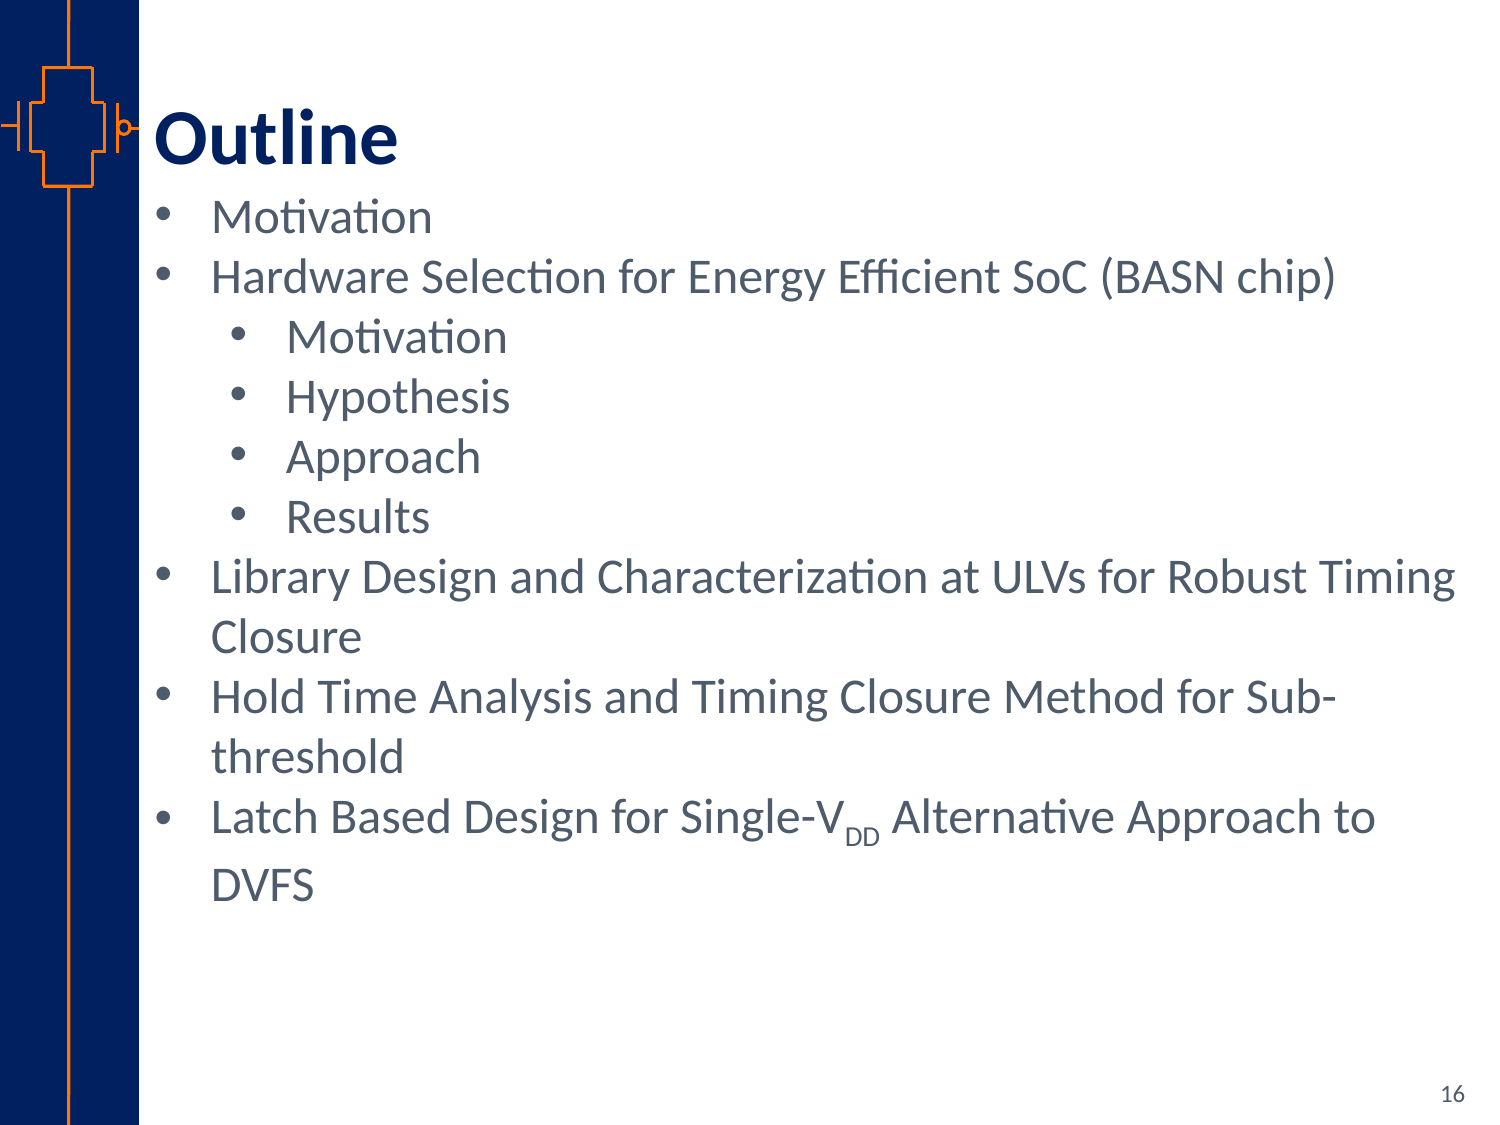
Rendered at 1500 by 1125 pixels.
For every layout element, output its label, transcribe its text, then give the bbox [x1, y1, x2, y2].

text_box Motivation Hardware Selection for Energy Efficient SoC (BASN chip) Motivation Hypothesis Approach Results Library Design and Characterization at ULVs for Robust Timing Closure Hold Time Analysis and Timing Closure Method for Sub-threshold Latch Based Design for Single-VDD Alternative Approach to DVFS [139, 176, 1500, 1030]
slide_number 16 [1425, 1062, 1488, 1123]
title Outline [139, 0, 1500, 176]
